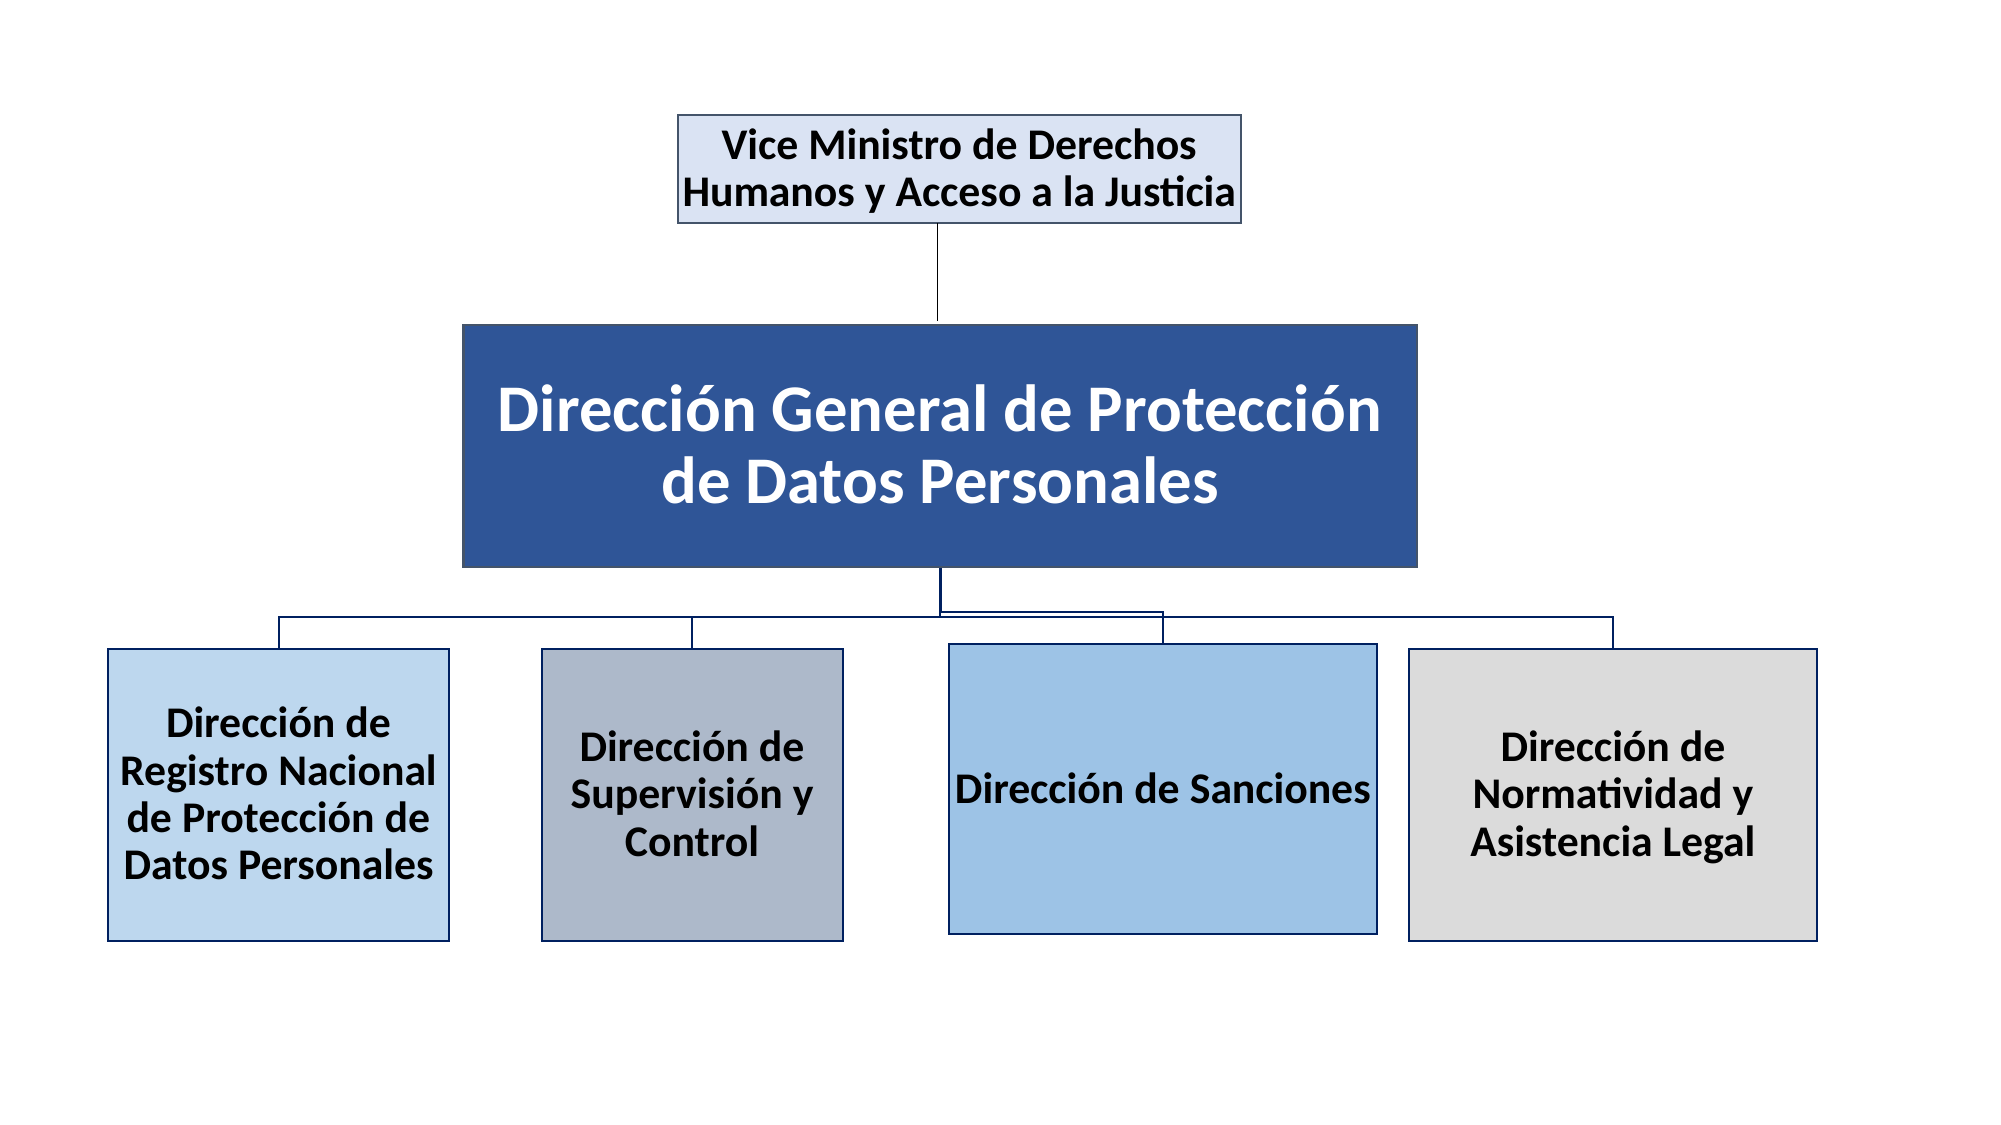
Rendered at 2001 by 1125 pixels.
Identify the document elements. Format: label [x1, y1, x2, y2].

text_box [79, 7, 2000, 1125]
